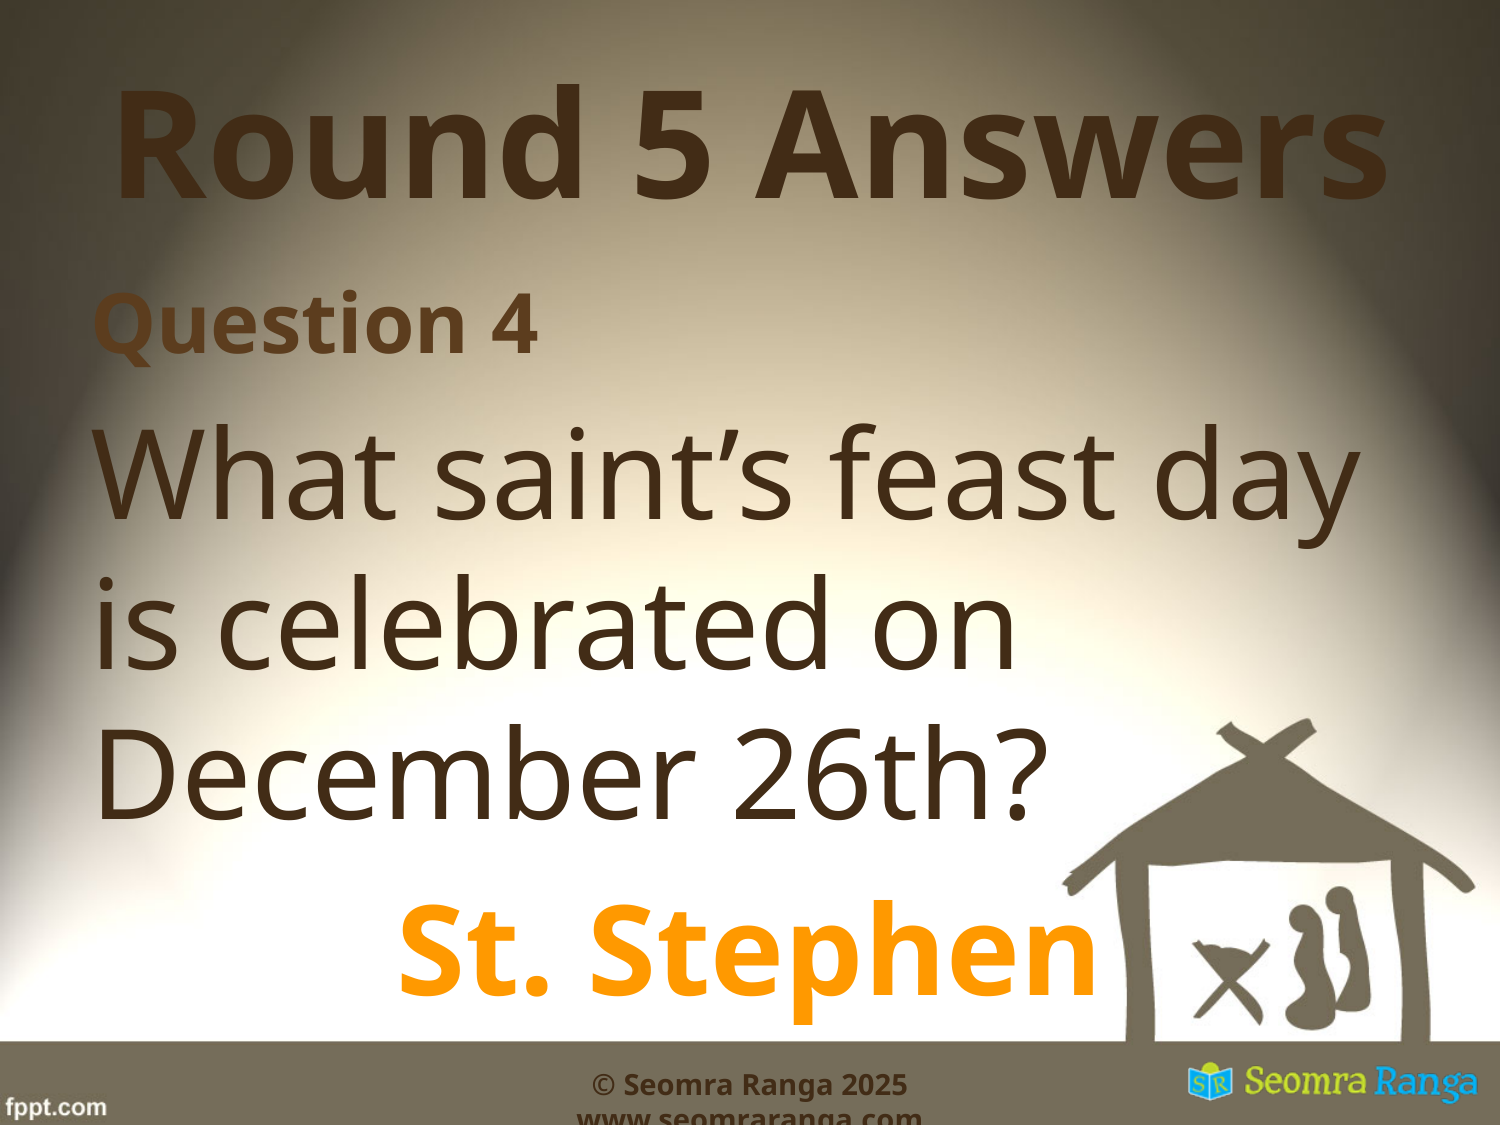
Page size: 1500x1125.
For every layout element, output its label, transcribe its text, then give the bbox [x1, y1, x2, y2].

text_box © Seomra Ranga 2025 www.seomraranga.com [401, 1058, 1099, 1125]
list Question 4 What saint’s feast day is celebrated on December 26th? St. Stephen [75, 262, 1425, 1005]
picture [0, 0, 1500, 1125]
title Round 5 Answers [75, 45, 1425, 233]
